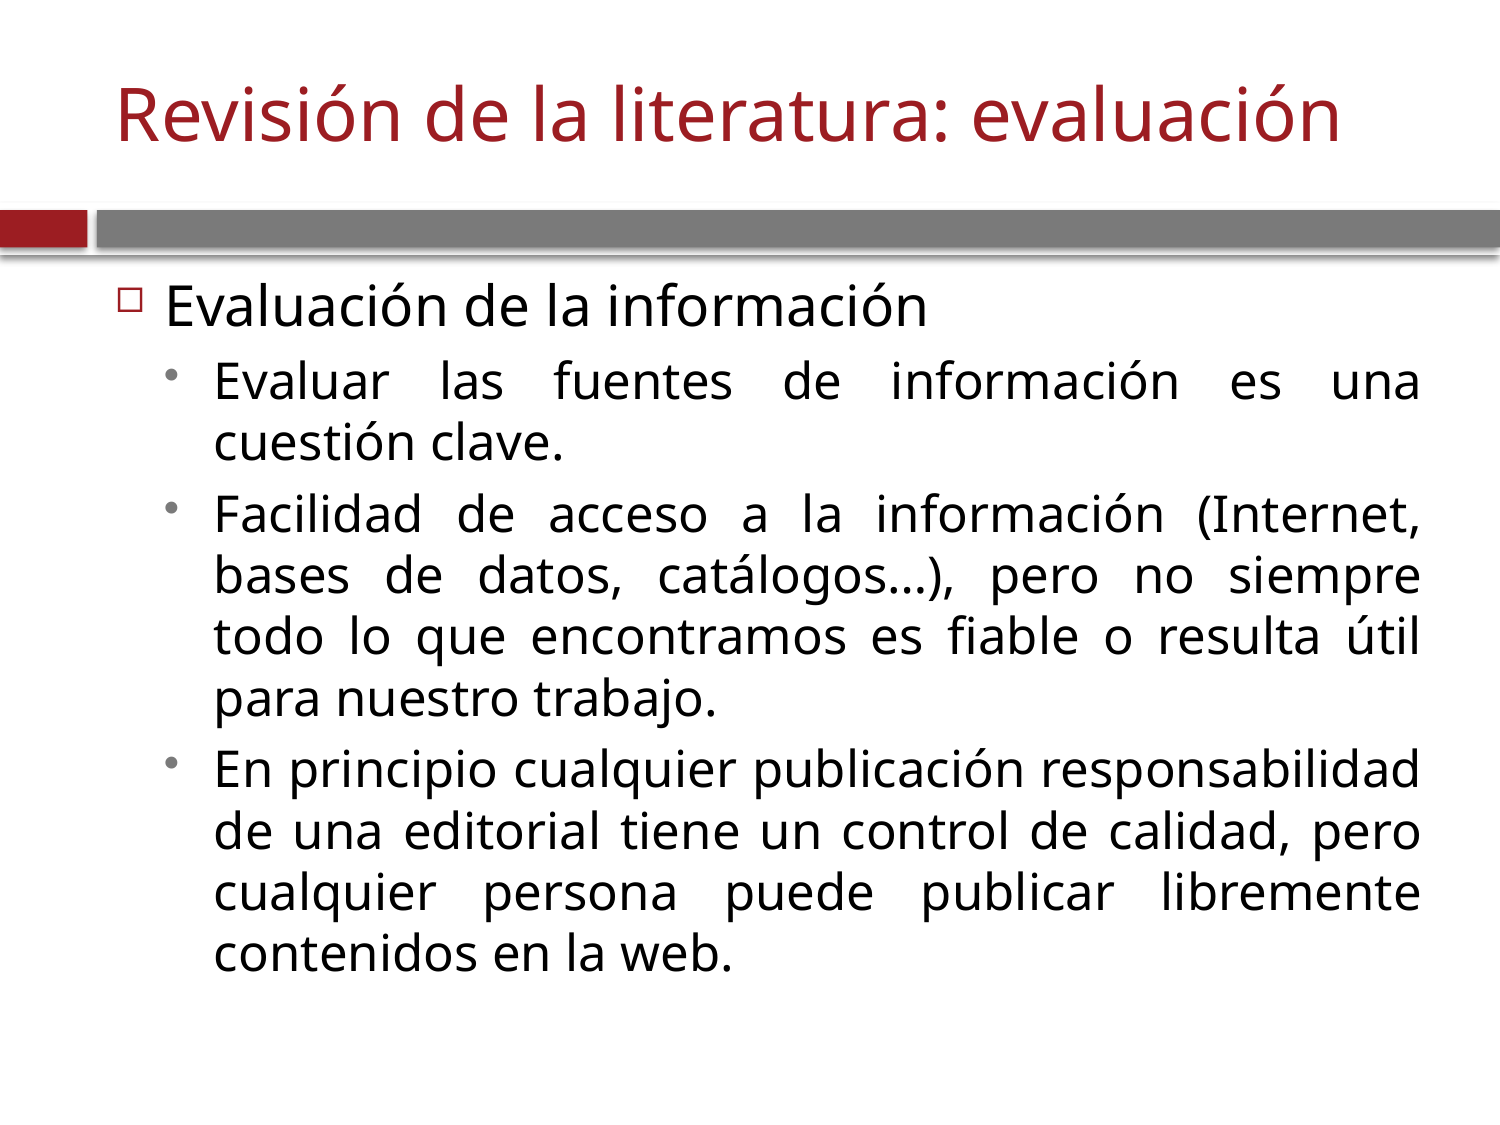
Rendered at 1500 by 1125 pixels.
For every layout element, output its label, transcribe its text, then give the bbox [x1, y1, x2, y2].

title Revisión de la literatura: evaluación [100, 30, 1438, 194]
list Evaluación de la información Evaluar las fuentes de información es una cuestión clave. Facilidad de acceso a la información (Internet, bases de datos, catálogos…), pero no siempre todo lo que encontramos es fiable o resulta útil para nuestro trabajo. En principio cualquier publicación responsabilidad de una editorial tiene un control de calidad, pero cualquier persona puede publicar libremente contenidos en la web. [100, 262, 1438, 1000]
